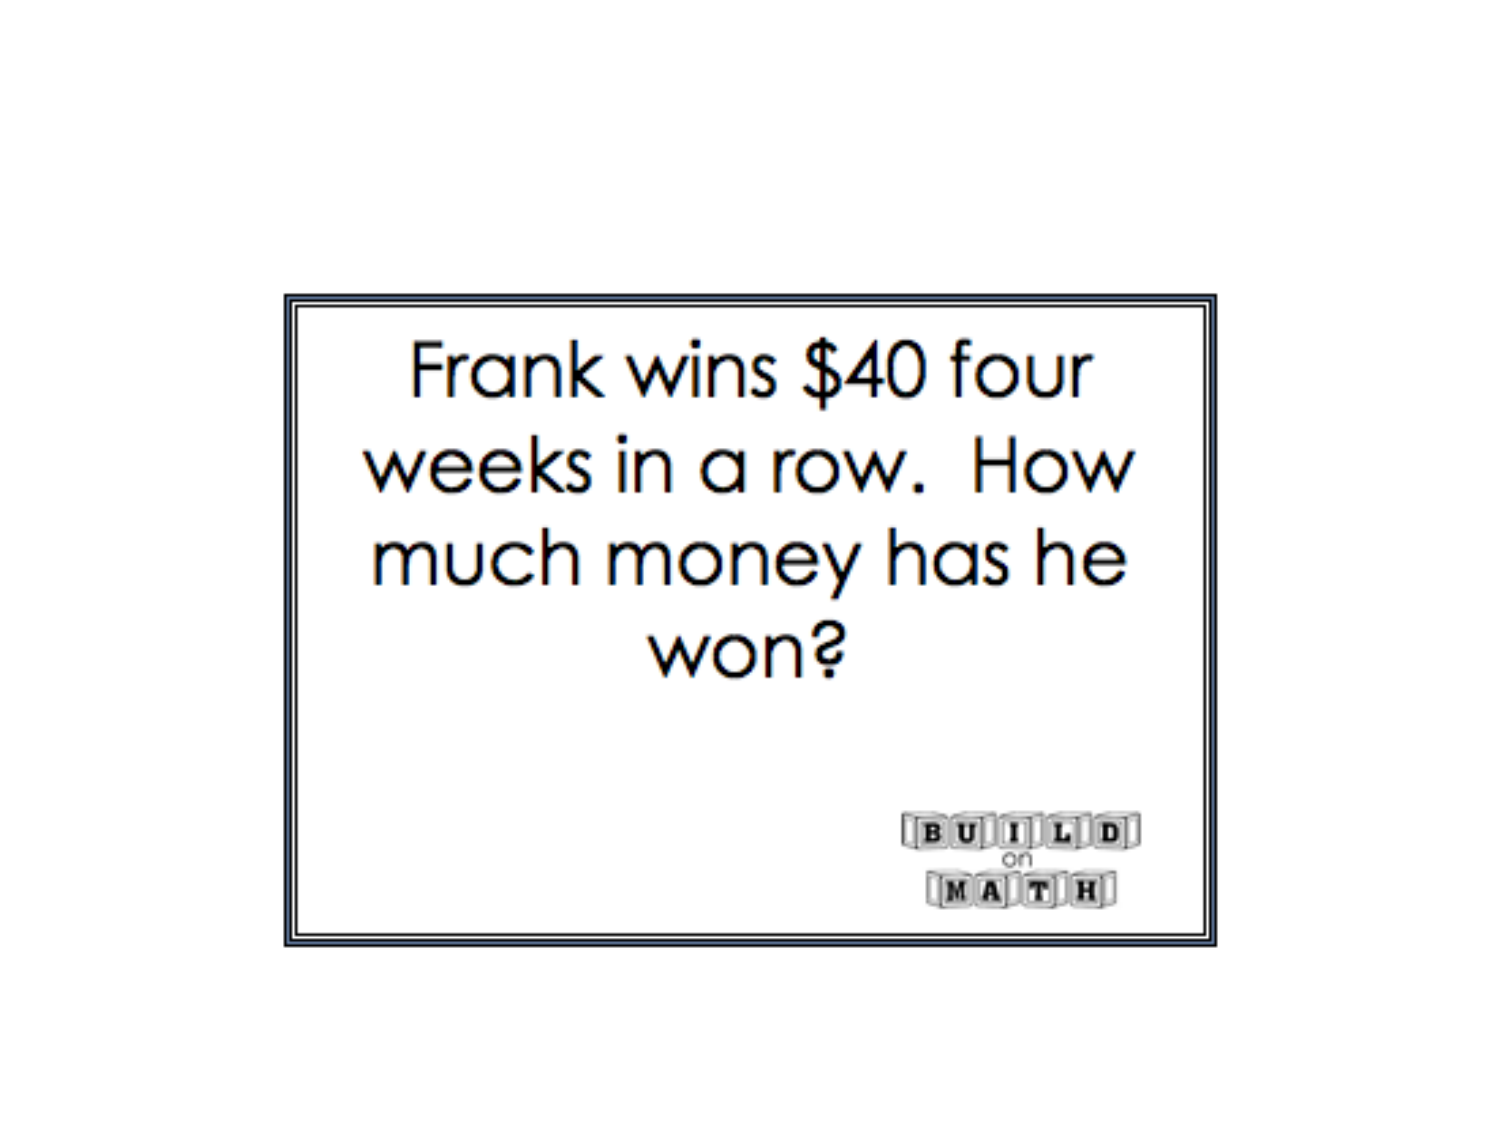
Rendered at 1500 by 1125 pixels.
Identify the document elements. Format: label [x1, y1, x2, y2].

list [74, 262, 1426, 1006]
